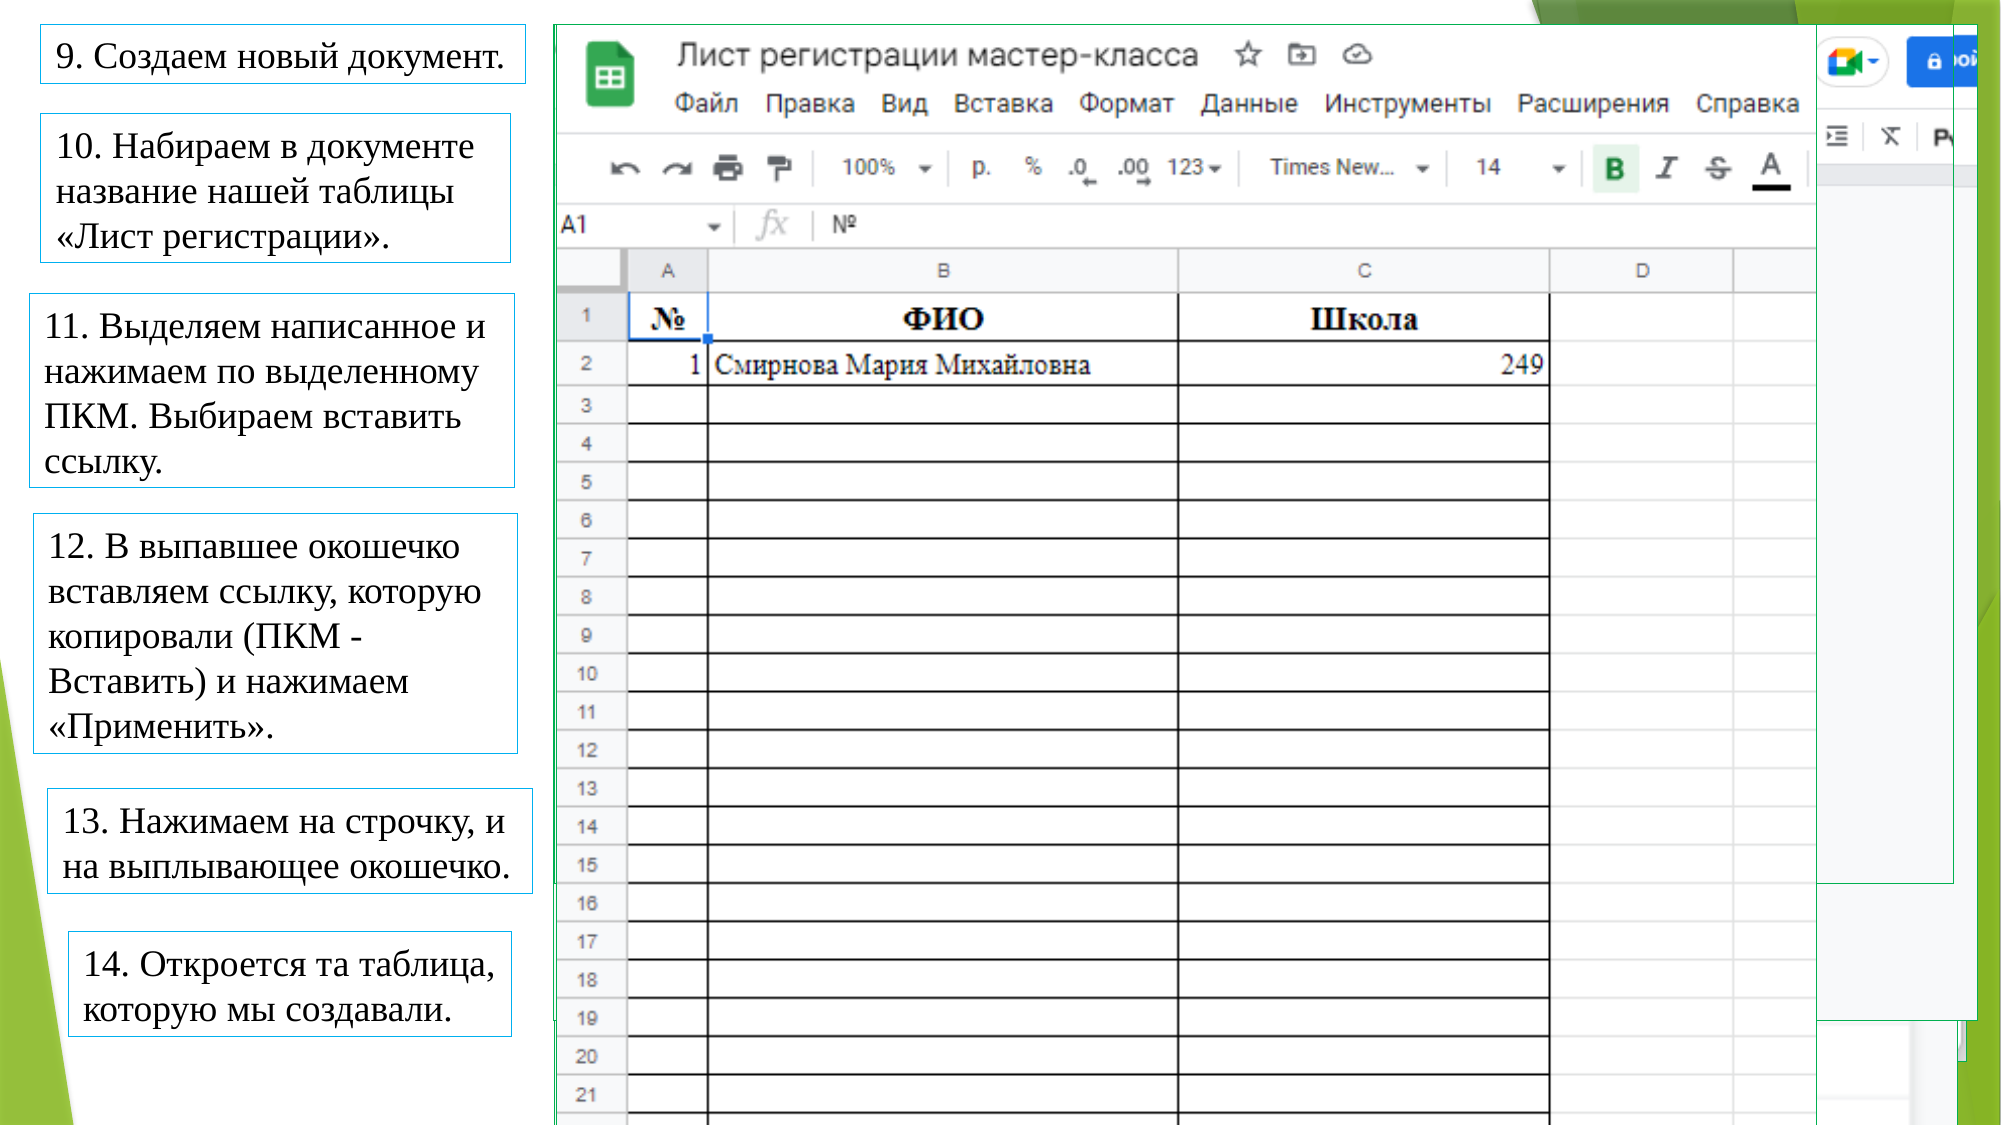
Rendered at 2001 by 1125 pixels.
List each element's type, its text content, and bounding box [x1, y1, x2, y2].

text_box 14. Откроется та таблица, которую мы создавали. [68, 931, 512, 1037]
text_box 11. Выделяем написанное и нажимаем по выделенному ПКМ. Выбираем вставить ссылку. [29, 293, 515, 488]
picture [553, 23, 1978, 1125]
text_box 9. Создаем новый документ. [40, 24, 526, 84]
text_box 12. В выпавшее окошечко вставляем ссылку, которую копировали (ПКМ - Вставить) и нажимаем «Применить». [33, 513, 518, 754]
text_box 10. Набираем в документе название нашей таблицы «Лист регистрации». [40, 113, 511, 263]
text_box 13. Нажимаем на строчку, и на выплывающее окошечко. [47, 788, 533, 894]
